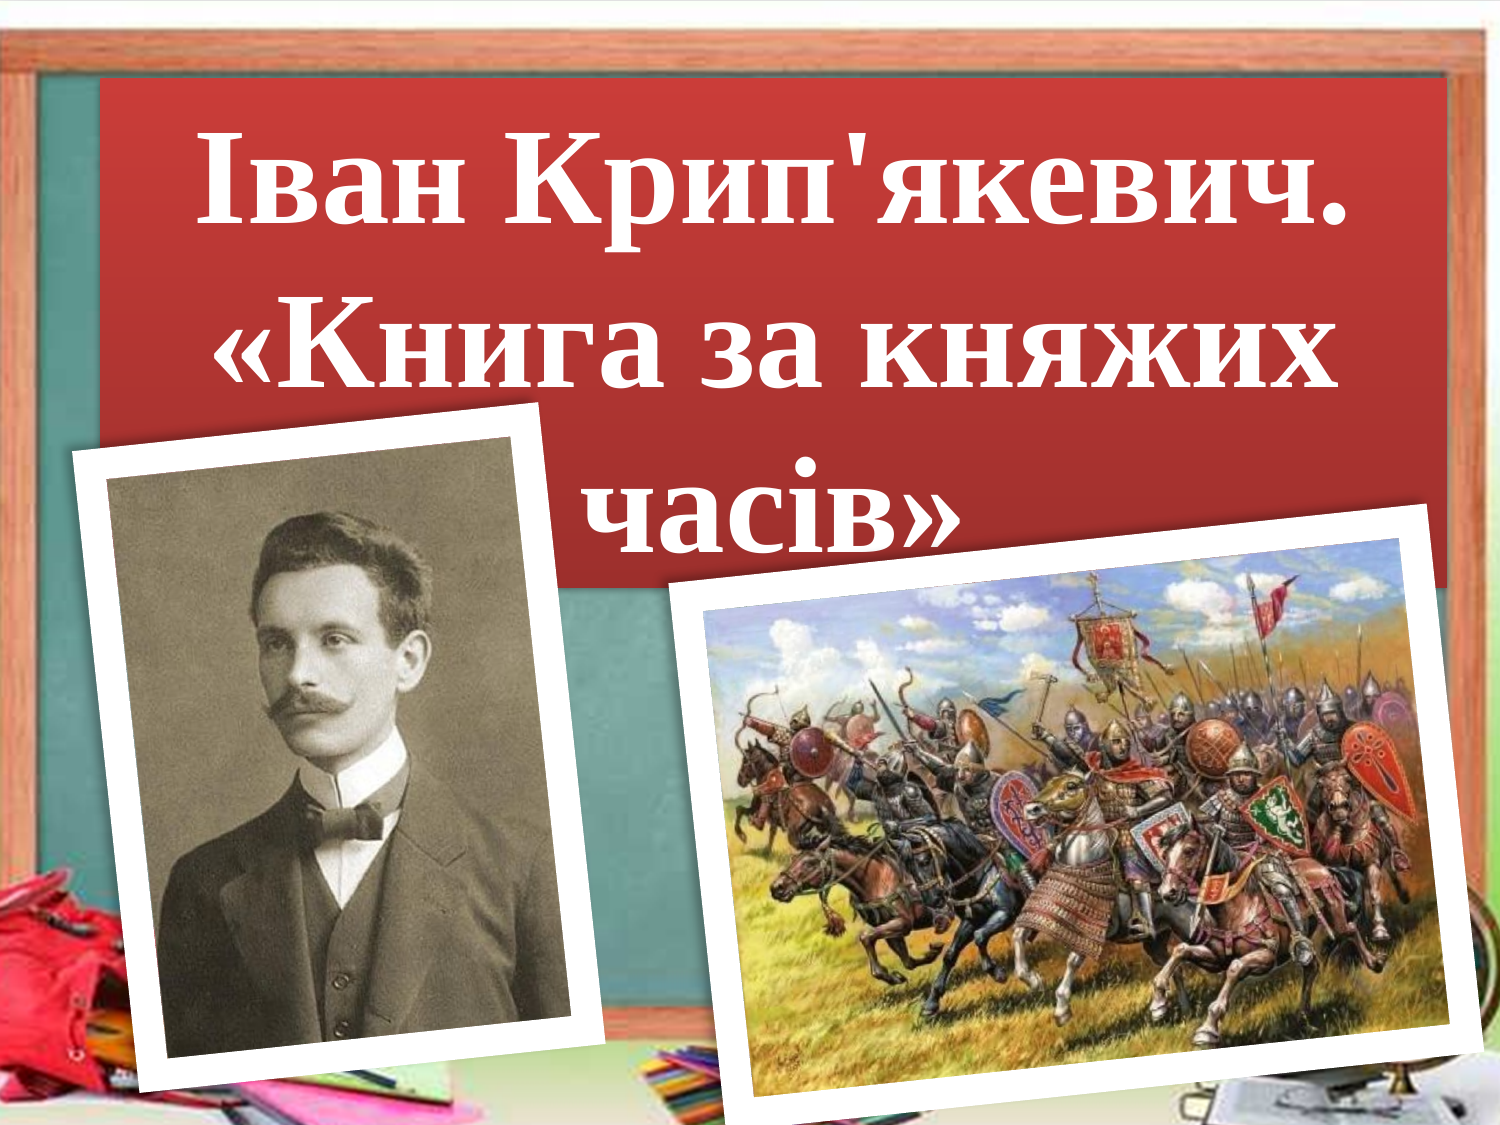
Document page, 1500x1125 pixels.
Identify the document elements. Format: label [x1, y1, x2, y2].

picture [135, 455, 543, 1040]
list [0, 1, 1500, 1125]
picture [726, 572, 1427, 1063]
